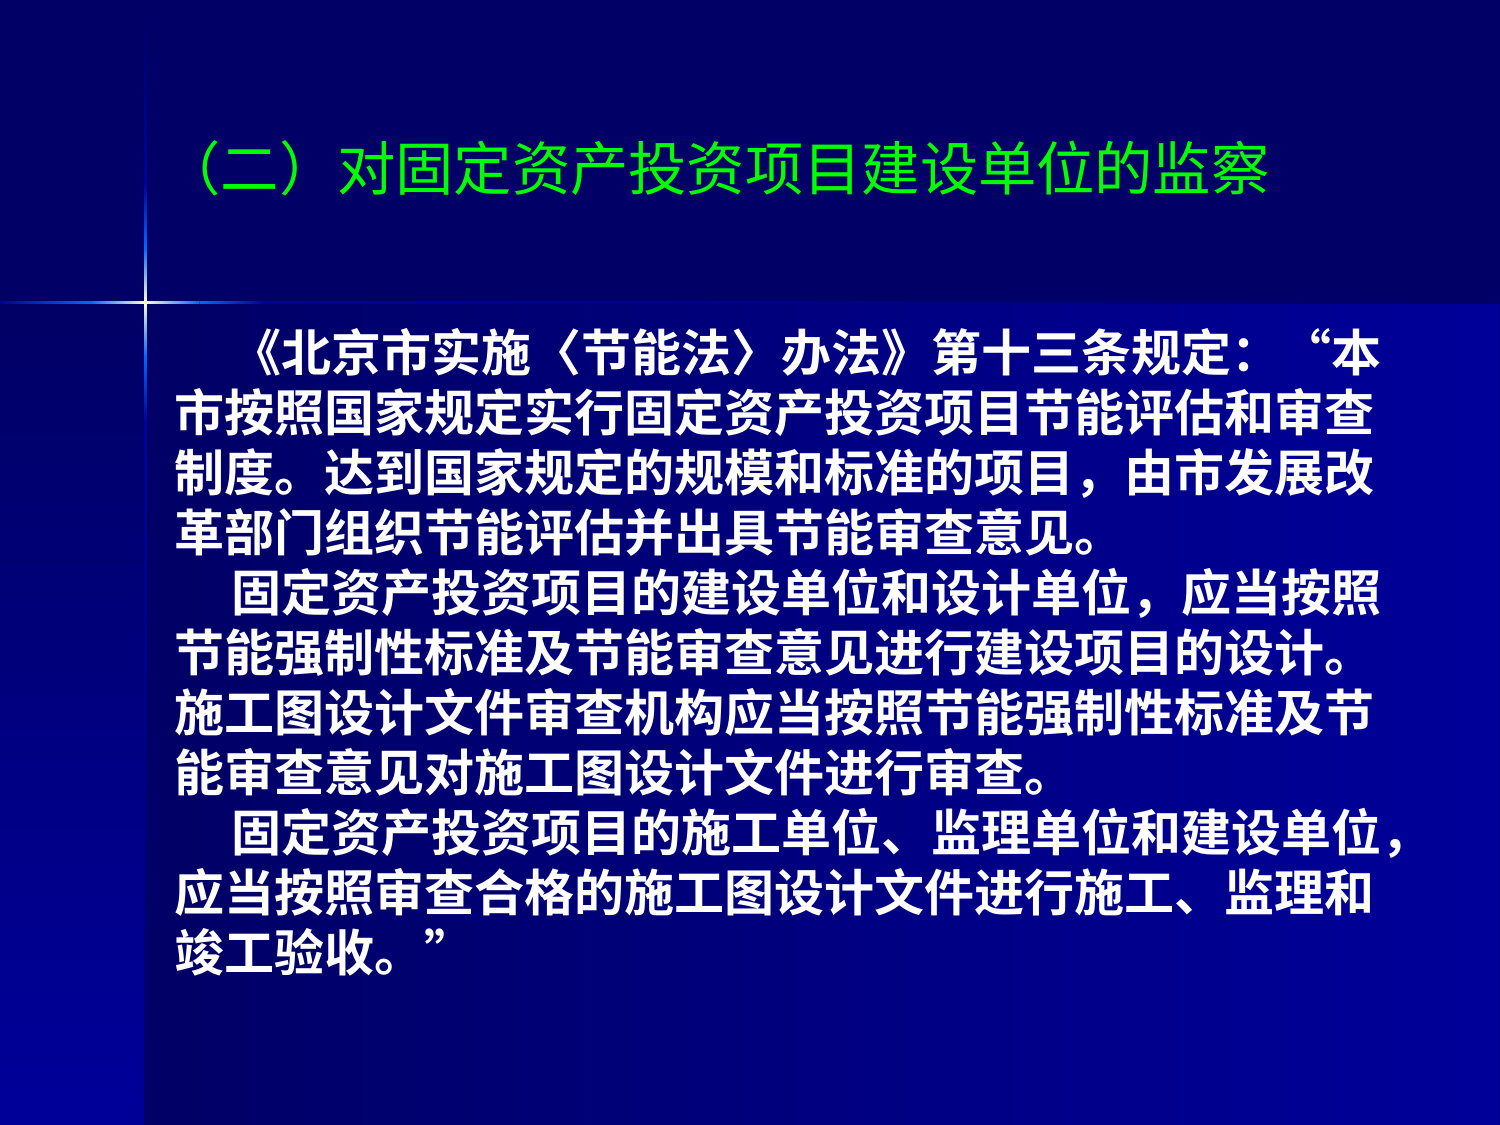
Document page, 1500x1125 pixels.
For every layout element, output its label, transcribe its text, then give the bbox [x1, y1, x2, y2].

list 《北京市实施〈节能法〉办法》第十三条规定：“本市按照国家规定实行固定资产投资项目节能评估和审查制度。达到国家规定的规模和标准的项目，由市发展改革部门组织节能评估并出具节能审查意见。 固定资产投资项目的建设单位和设计单位，应当按照节能强制性标准及节能审查意见进行建设项目的设计。施工图设计文件审查机构应当按照节能强制性标准及节能审查意见对施工图设计文件进行审查。 固定资产投资项目的施工单位、监理单位和建设单位，应当按照审查合格的施工图设计文件进行施工、监理和竣工验收。” [159, 314, 1424, 1095]
title （二）对固定资产投资项目建设单位的监察 [147, 49, 1413, 286]
